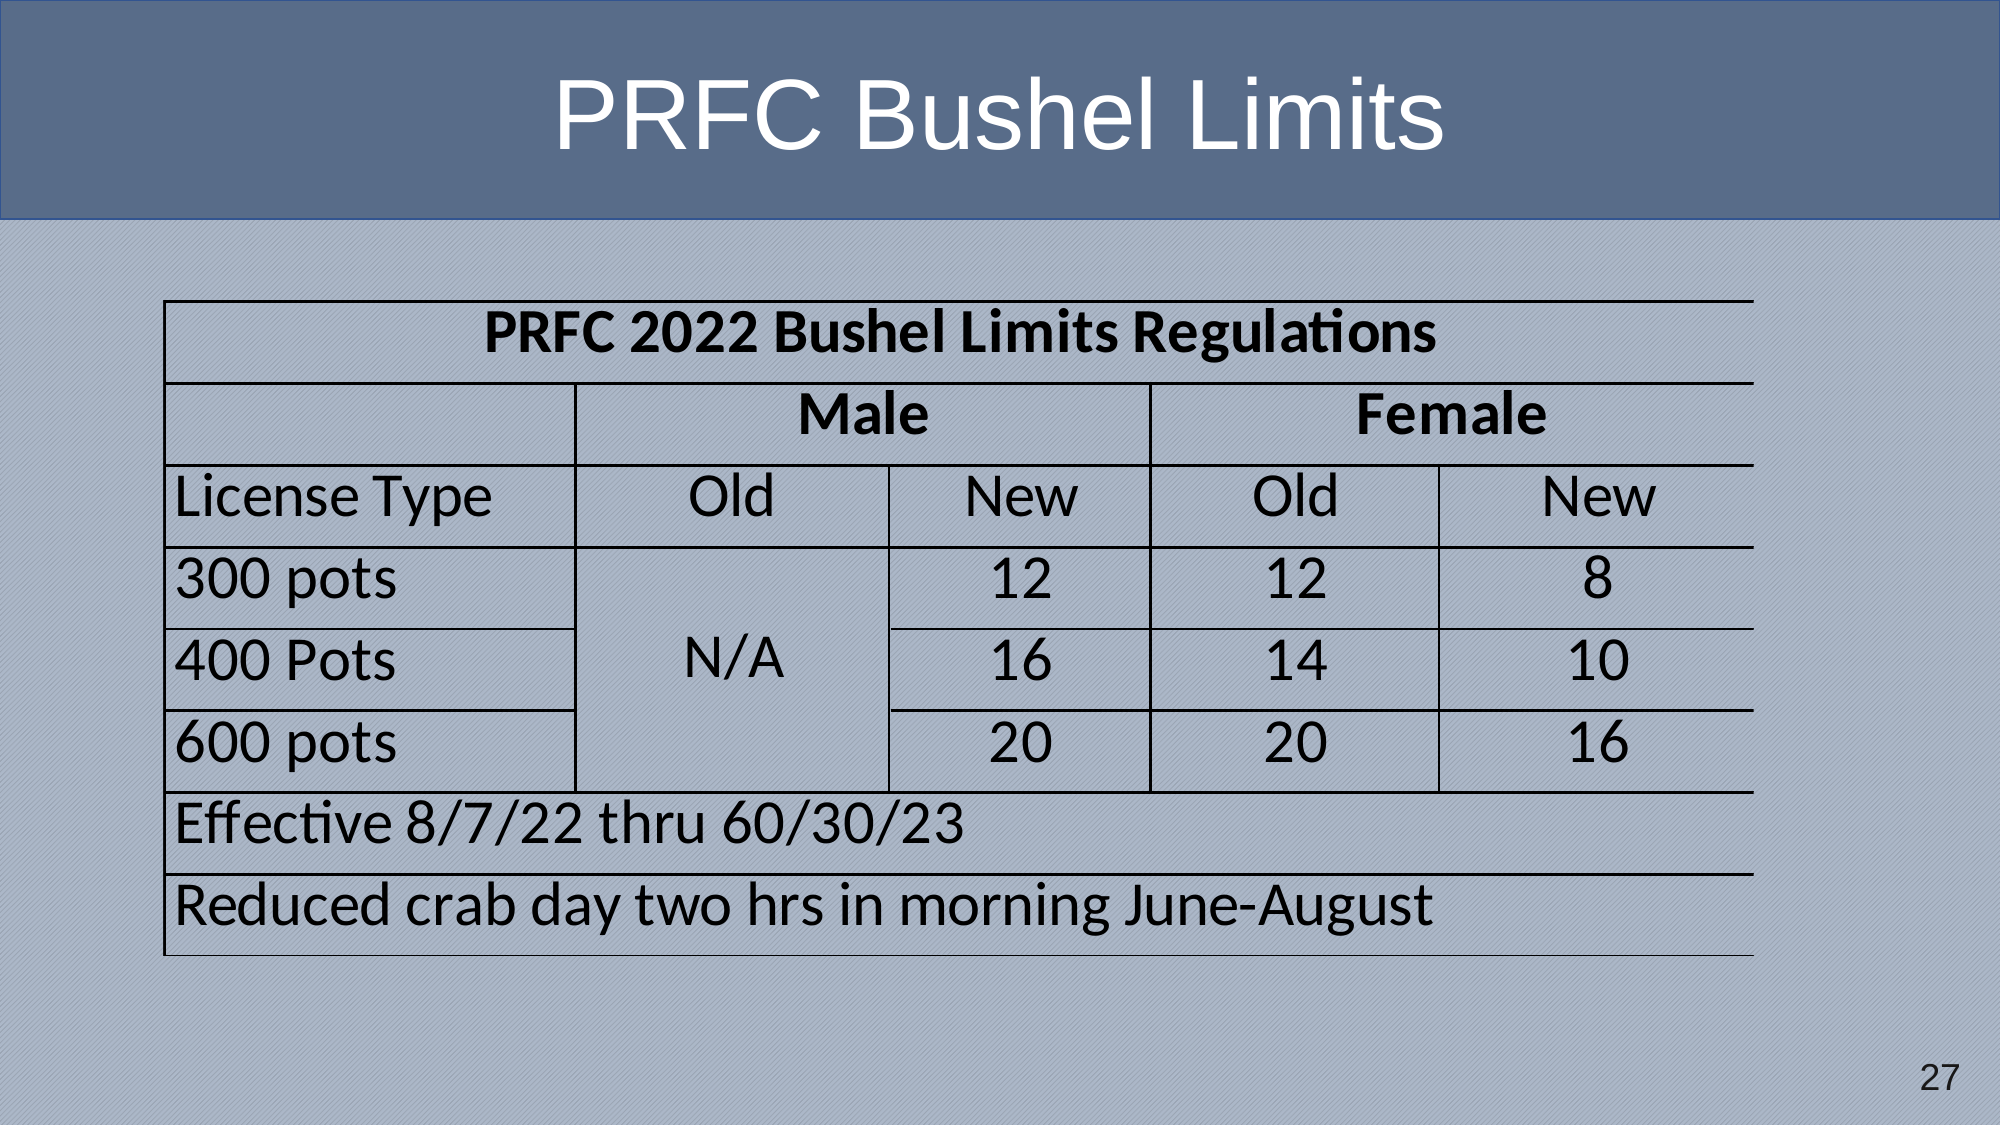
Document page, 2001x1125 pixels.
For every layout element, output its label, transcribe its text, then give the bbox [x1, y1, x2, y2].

slide_number 27 [1526, 1045, 1977, 1106]
text_box PRFC Bushel Limits [0, 0, 2000, 220]
picture [163, 299, 1757, 959]
